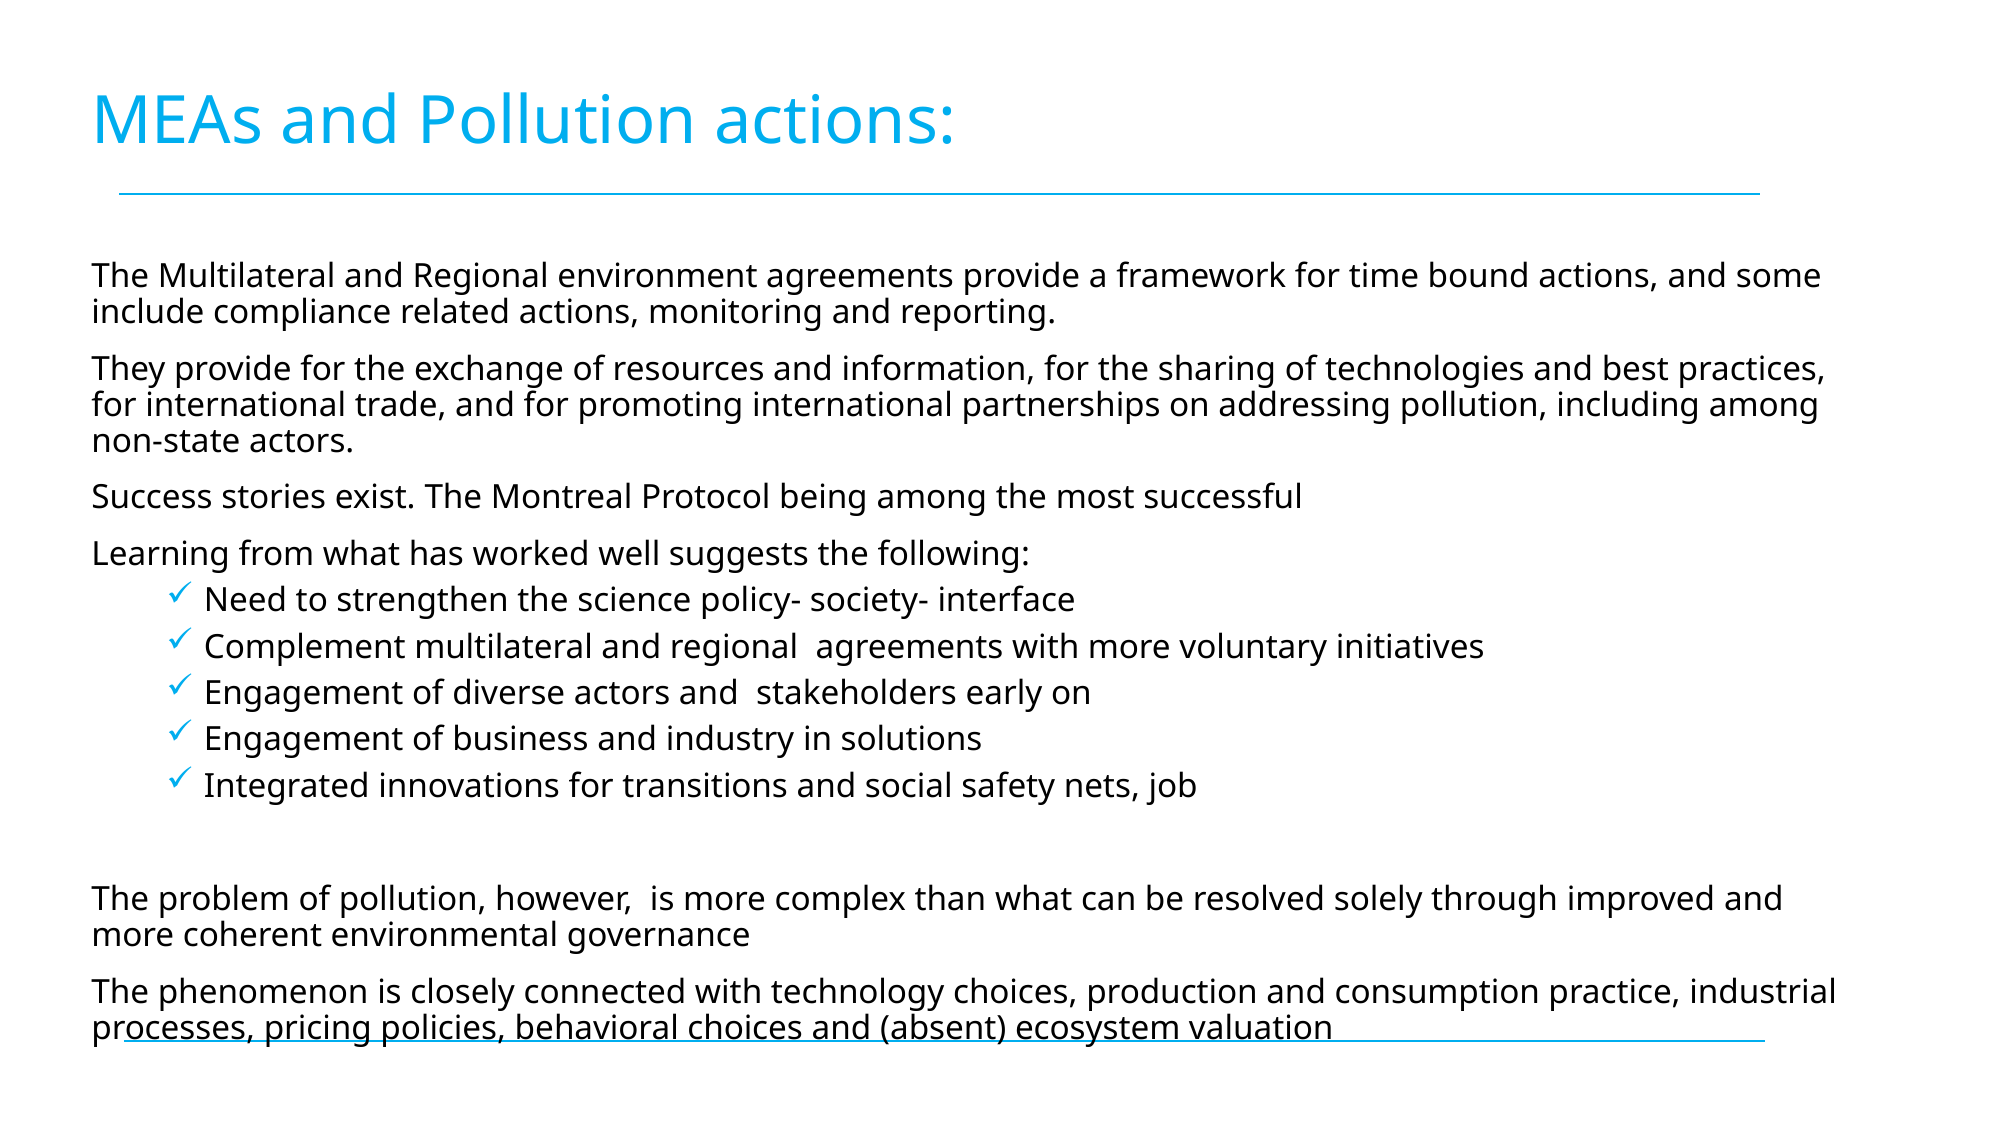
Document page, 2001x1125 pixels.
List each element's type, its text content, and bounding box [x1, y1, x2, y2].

title MEAs and Pollution actions: [76, 59, 1863, 184]
list The Multilateral and Regional environment agreements provide a framework for time bound actions, and some include compliance related actions, monitoring and reporting. They provide for the exchange of resources and information, for the sharing of technologies and best practices, for international trade, and for promoting international partnerships on addressing pollution, including among non-state actors. Success stories exist. The Montreal Protocol being among the most successful Learning from what has worked well suggests the following: Need to strengthen the science policy- society- interface Complement multilateral and regional agreements with more voluntary initiatives Engagement of diverse actors and stakeholders early on Engagement of business and industry in solutions Integrated innovations for transitions and social safety nets, job The problem of pollution, however, is more complex than what can be resolved solely through improved and more coherent environmental governance The phenomenon is closely connected with technology choices, production and consumption practice, industrial processes, pricing policies, behavioral choices and (absent) ecosystem valuation [76, 208, 1863, 1014]
